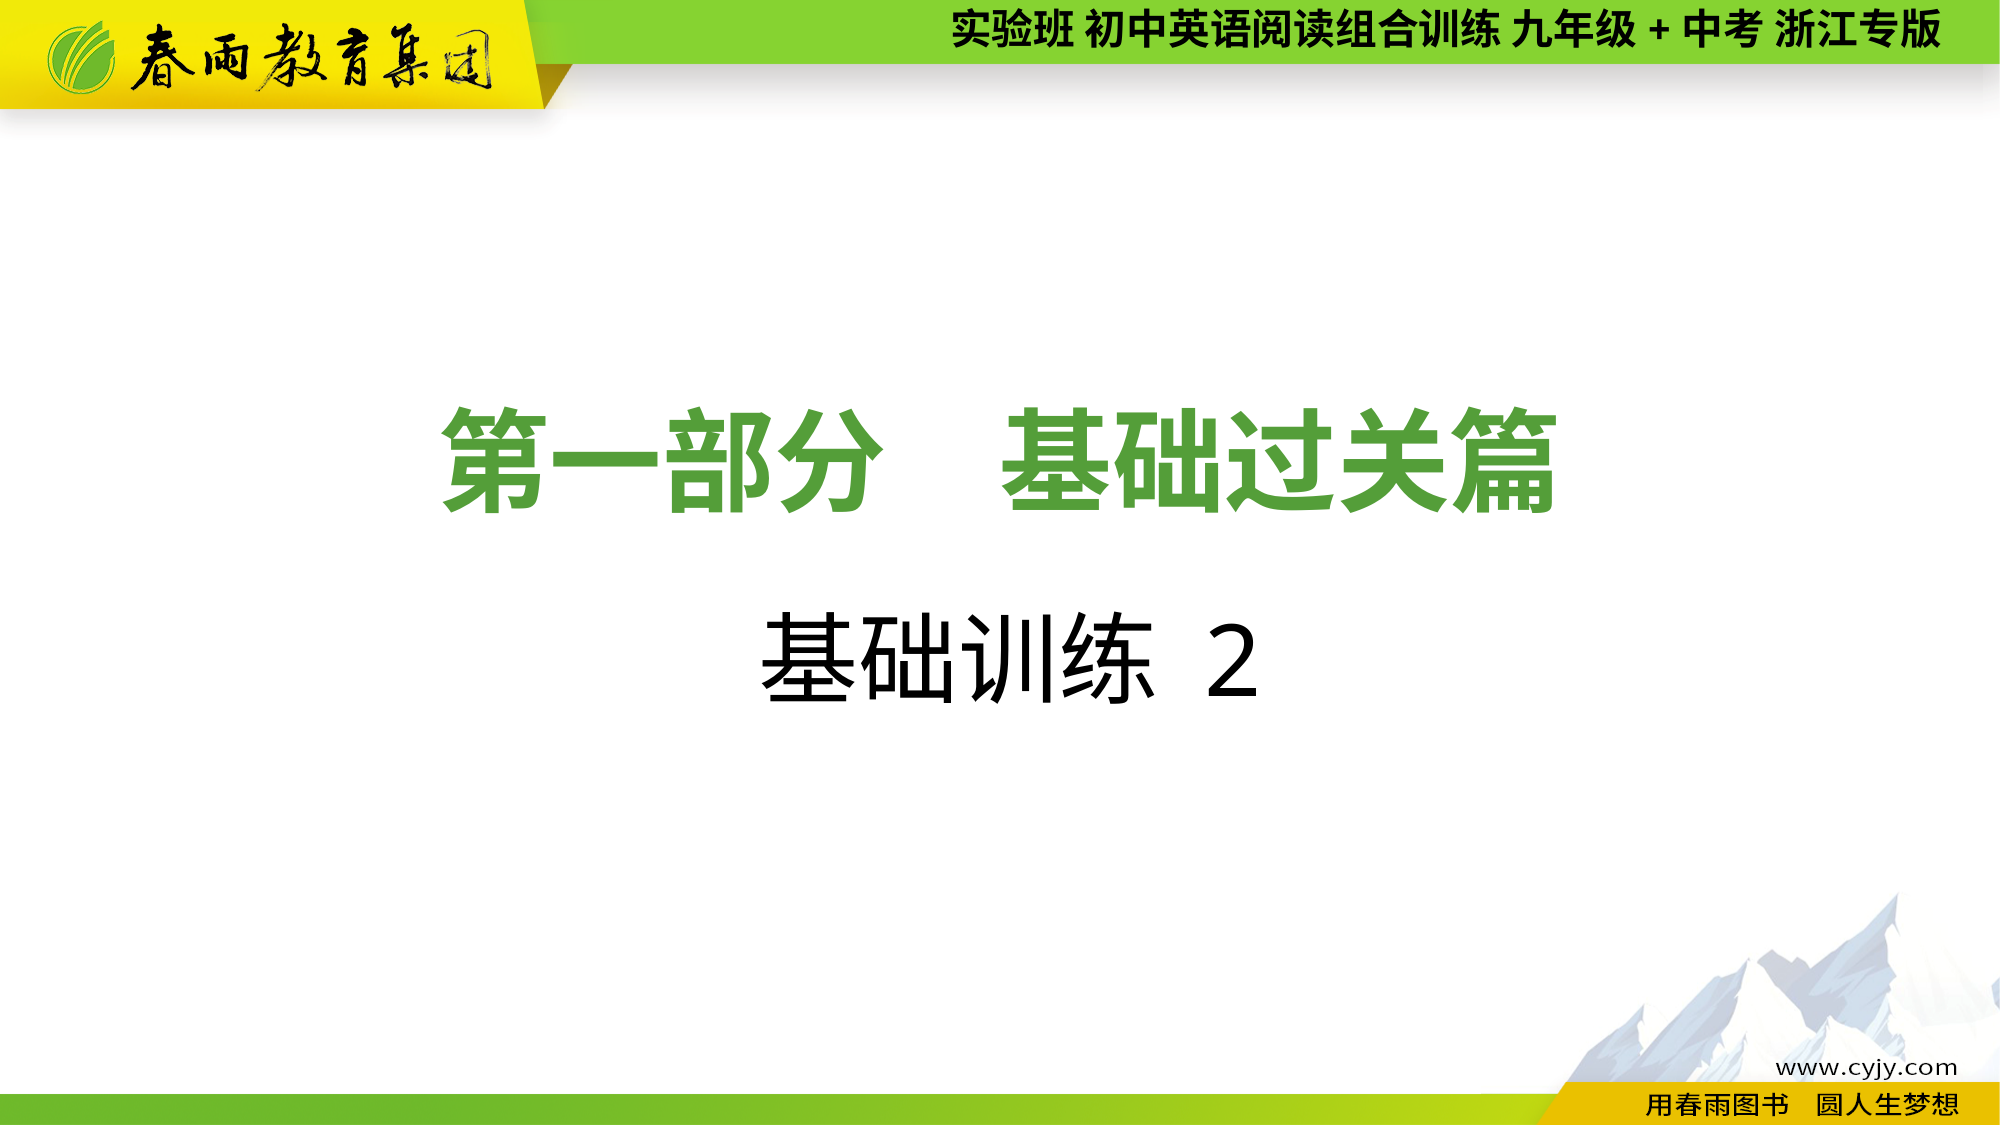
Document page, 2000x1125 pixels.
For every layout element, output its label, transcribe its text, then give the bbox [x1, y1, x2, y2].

text_box 第一部分 基础过关篇 [54, 316, 1946, 528]
text_box 基础训练 2 [54, 528, 1946, 724]
picture [0, 0, 2000, 1125]
